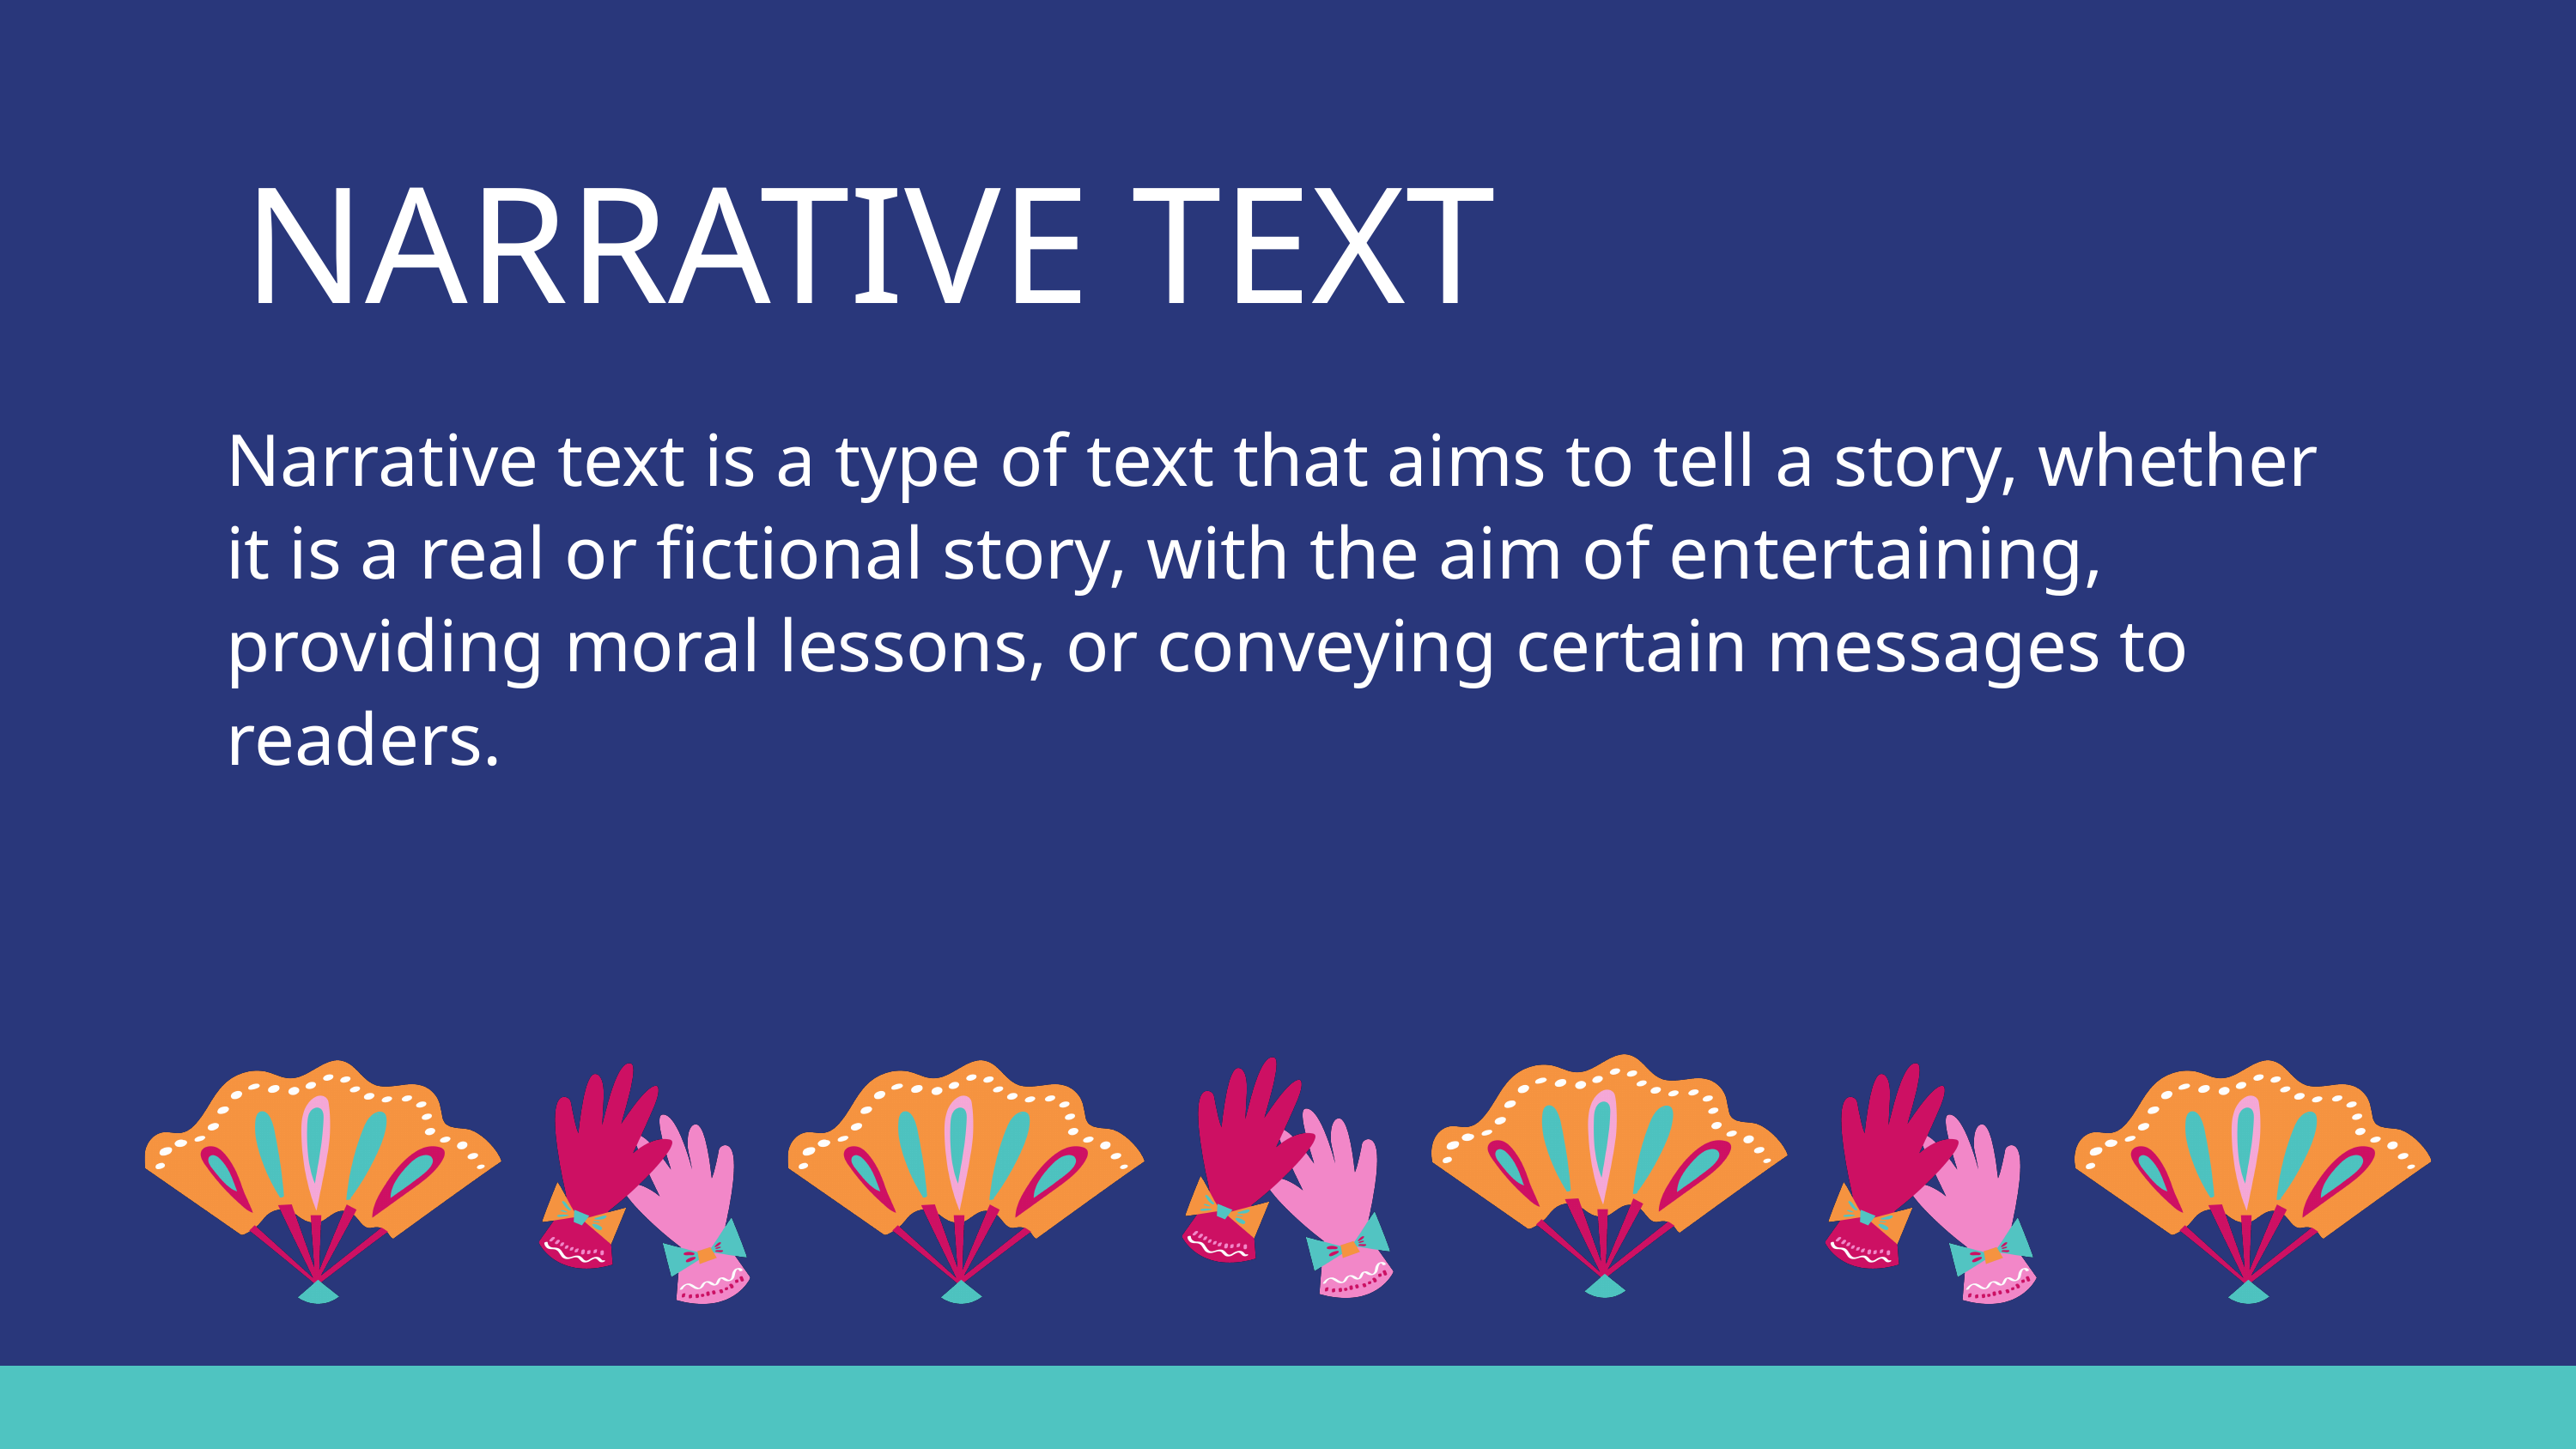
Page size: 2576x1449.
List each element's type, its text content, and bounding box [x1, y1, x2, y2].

text_box [1431, 1054, 1788, 1298]
text_box NARRATIVE TEXT [243, 142, 2366, 336]
text_box [1182, 1054, 1394, 1298]
text_box [144, 1060, 501, 1304]
text_box [787, 1060, 1145, 1304]
text_box [1825, 1060, 2037, 1304]
text_box [538, 1060, 750, 1304]
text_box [0, 1365, 2576, 1449]
text_box Narrative text is a type of text that aims to tell a story, whether it is a real or fictional story, with the aim of entertaining, providing moral lessons, or conveying certain messages to readers. [226, 407, 2349, 779]
text_box [2075, 1060, 2432, 1304]
